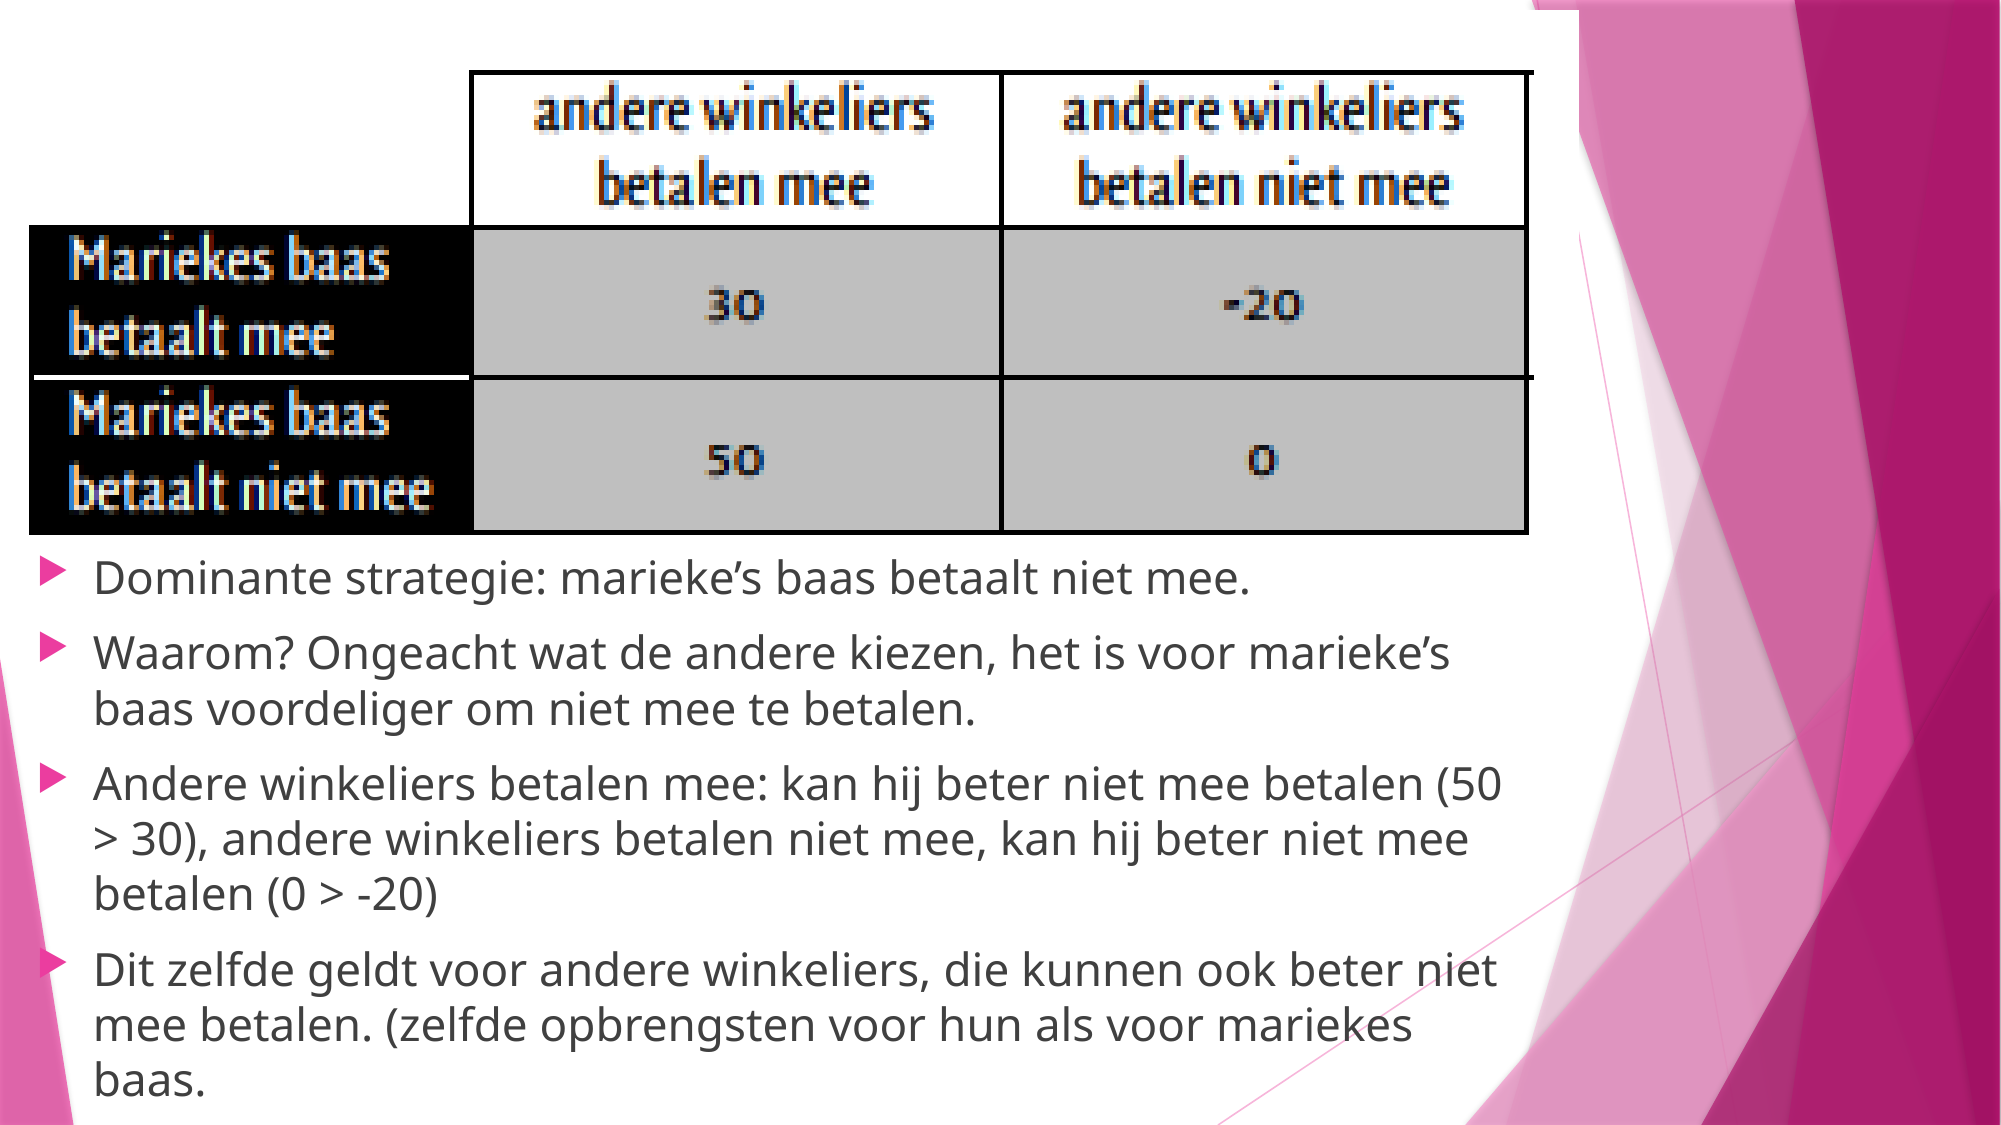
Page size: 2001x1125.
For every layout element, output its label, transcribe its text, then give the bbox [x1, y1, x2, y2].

picture [0, 9, 1580, 542]
list Dominante strategie: marieke’s baas betaalt niet mee. Waarom? Ongeacht wat de andere kiezen, het is voor marieke’s baas voordeliger om niet mee te betalen. Andere winkeliers betalen mee: kan hij beter niet mee betalen (50 > 30), andere winkeliers betalen niet mee, kan hij beter niet mee betalen (0 > -20) Dit zelfde geldt voor andere winkeliers, die kunnen ook beter niet mee betalen. (zelfde opbrengsten voor hun als voor mariekes baas. Gevolg: niemand betaald mee. [21, 553, 1522, 991]
